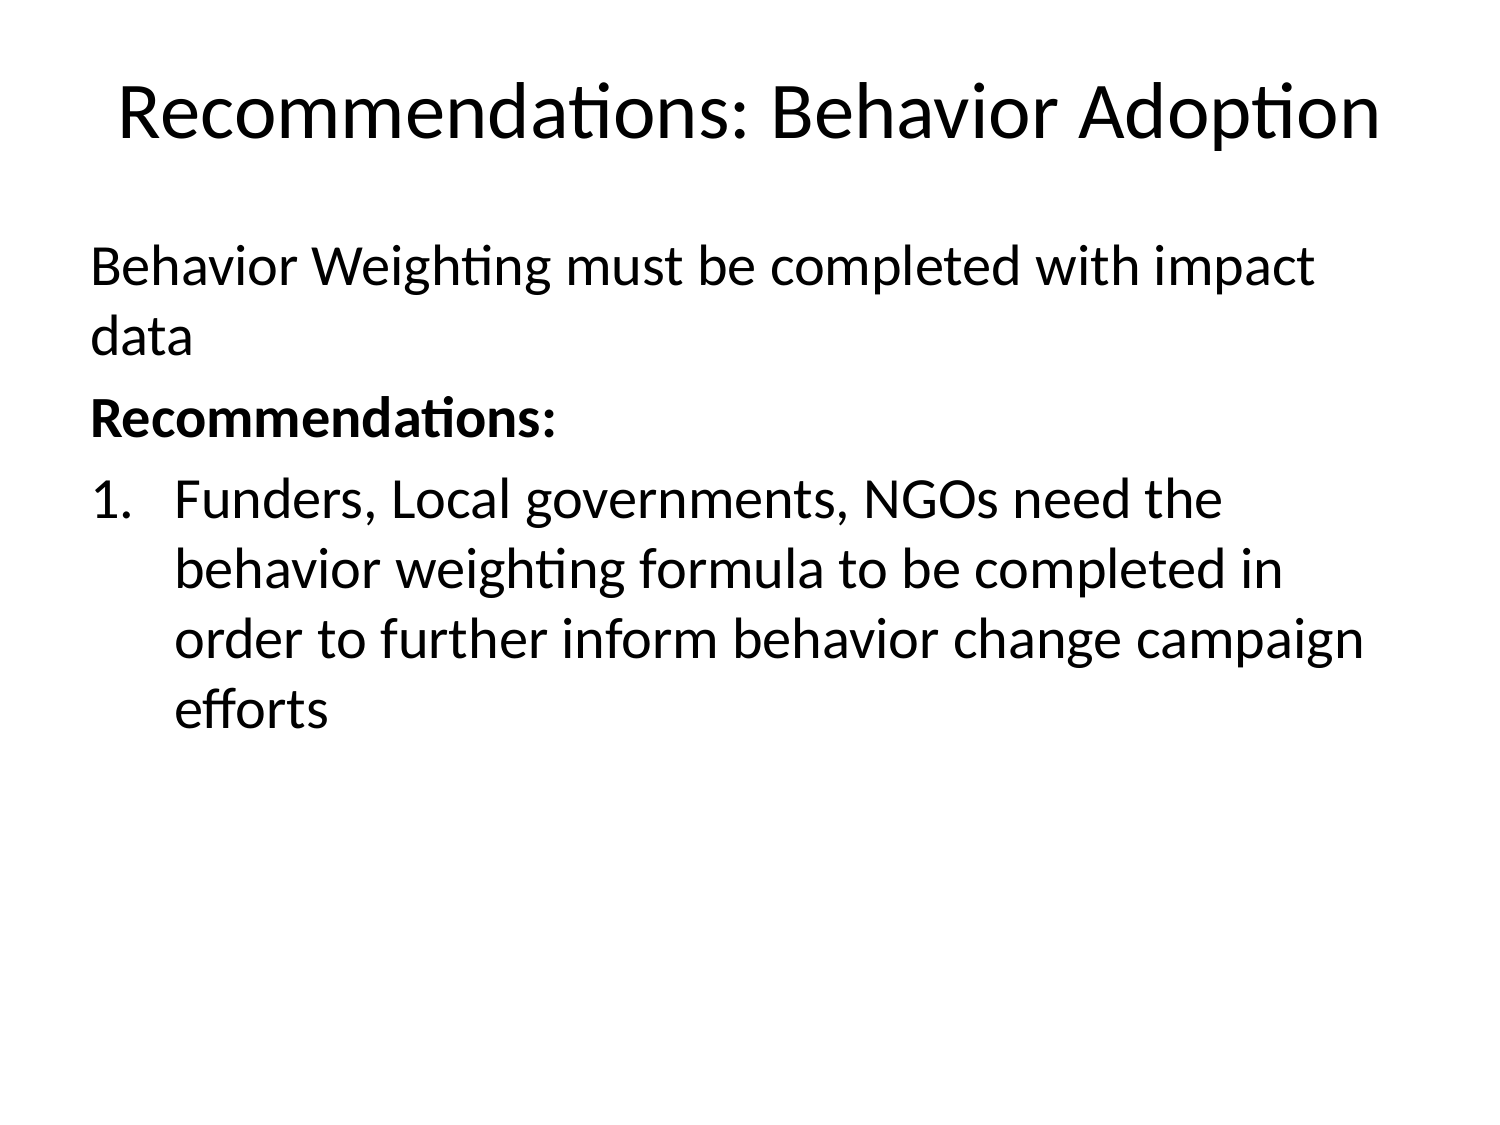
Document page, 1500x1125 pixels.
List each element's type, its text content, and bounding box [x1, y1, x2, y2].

title Recommendations: Behavior Adoption [24, 12, 1475, 200]
list Behavior Weighting must be completed with impact data Recommendations: Funders, Local governments, NGOs need the behavior weighting formula to be completed in order to further inform behavior change campaign efforts [75, 220, 1425, 963]
